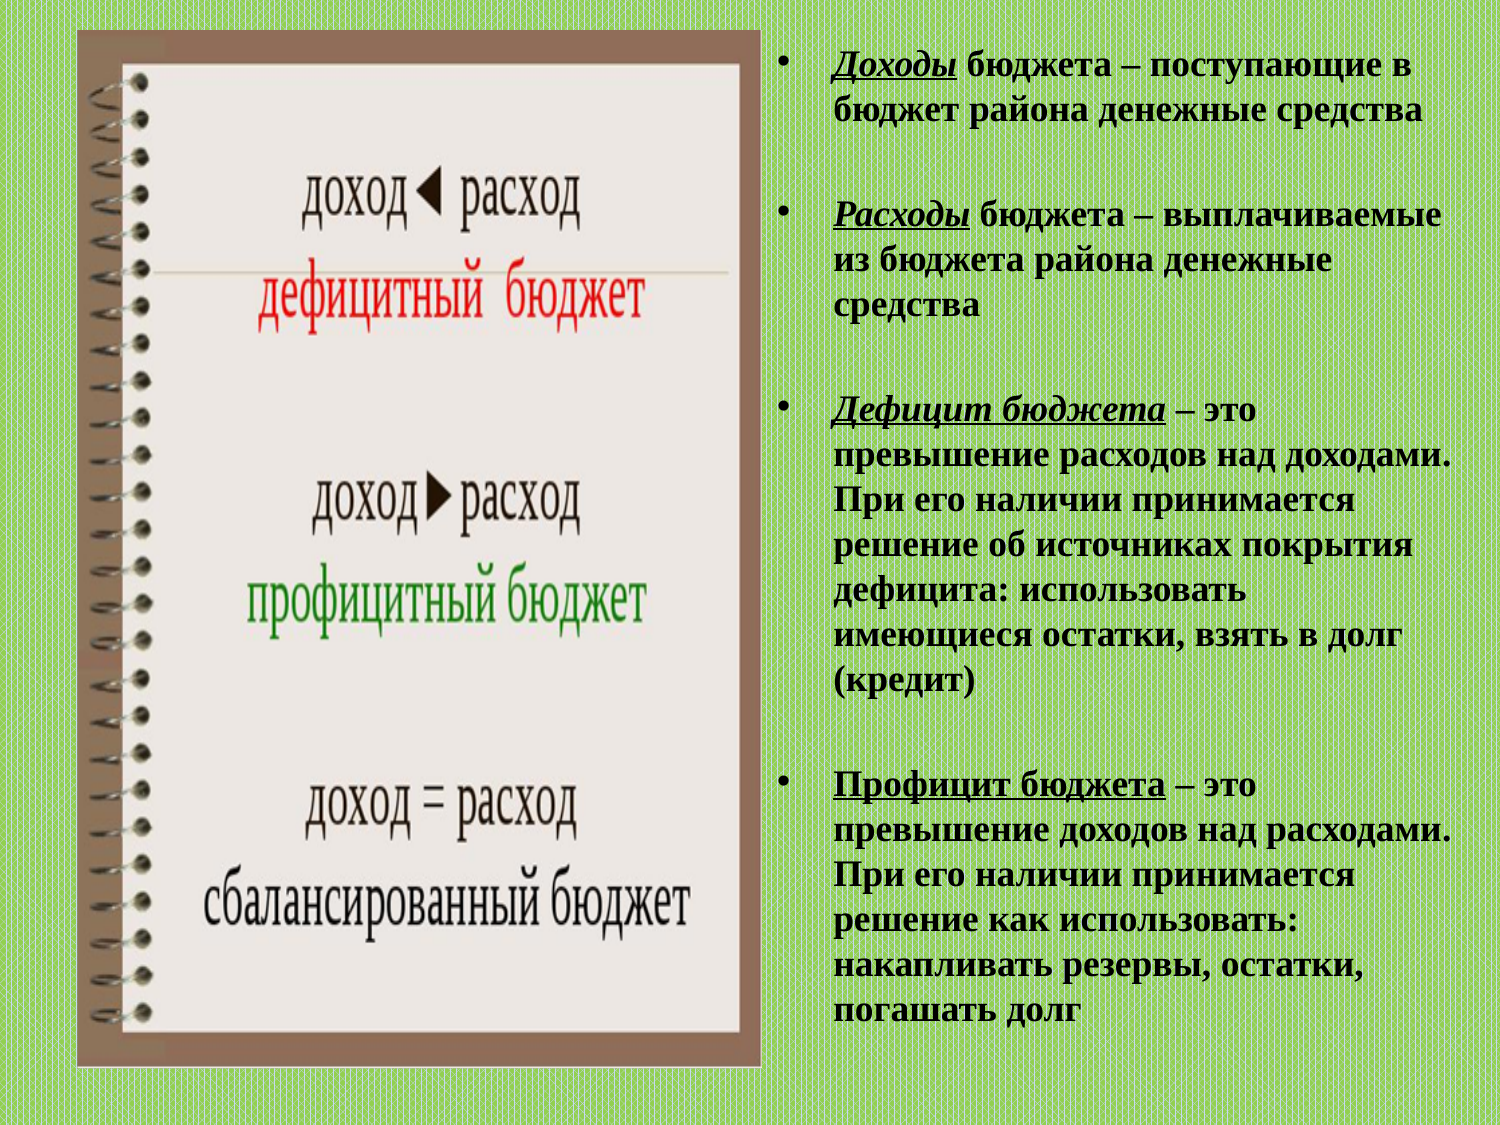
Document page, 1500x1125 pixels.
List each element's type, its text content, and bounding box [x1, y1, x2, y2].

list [76, 30, 763, 1071]
list Доходы бюджета – поступающие в бюджет района денежные средства Расходы бюджета – выплачиваемые из бюджета района денежные средства Дефицит бюджета – это превышение расходов над доходами. При его наличии принимается решение об источниках покрытия дефицита: использовать имеющиеся остатки, взять в долг (кредит) Профицит бюджета – это превышение доходов над расходами. При его наличии принимается решение как использовать: накапливать резервы, остатки, погашать долг [761, 30, 1471, 1095]
